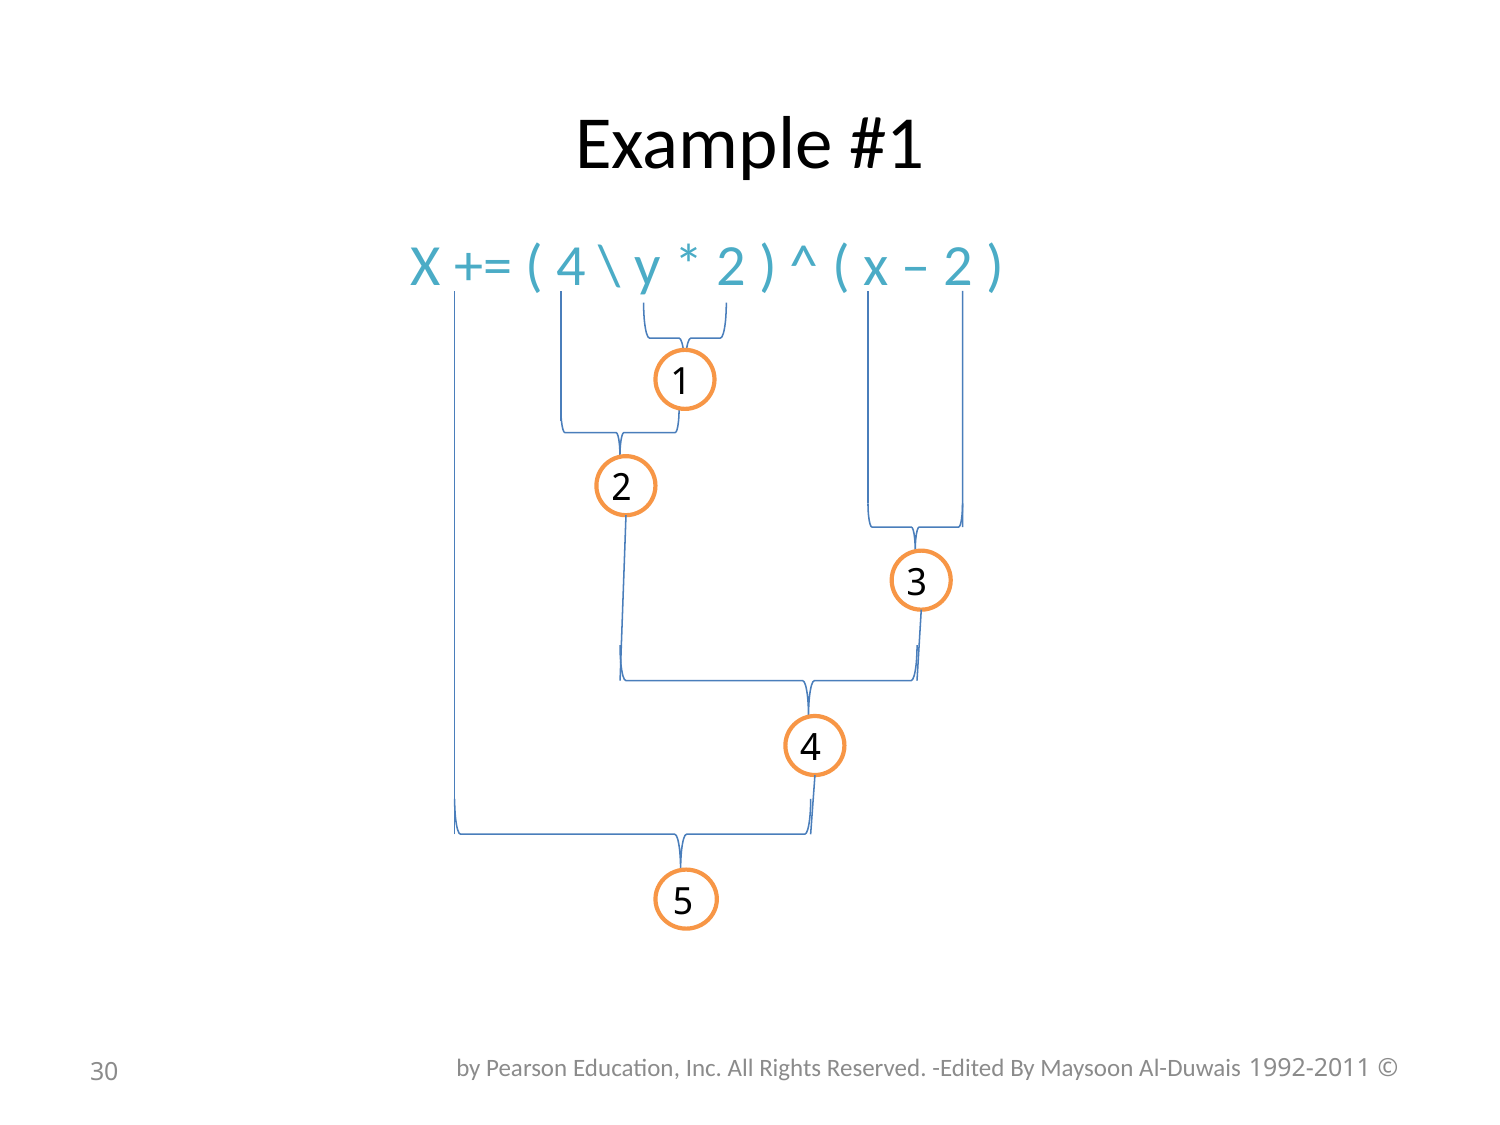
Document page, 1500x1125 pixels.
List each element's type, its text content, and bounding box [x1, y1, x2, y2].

text_box [561, 408, 680, 454]
title Example #1 [75, 45, 1425, 233]
list X += ( 4 \ y * 2 ) ^ ( x – 2 ) [395, 219, 1105, 963]
text_box [455, 798, 812, 868]
text_box [642, 302, 728, 347]
text_box [867, 503, 961, 549]
text_box 4 [783, 713, 847, 778]
slide_number 30 [75, 1042, 425, 1103]
text_box 1 [653, 347, 717, 411]
text_box 5 [653, 867, 719, 931]
text_box 3 [889, 548, 953, 612]
text_box [622, 645, 918, 714]
footer © 1992-2011 by Pearson Education, Inc. All Rights Reserved. -Edited By Maysoon Al-Duwais [431, 1046, 1424, 1087]
text_box 2 [594, 454, 658, 518]
